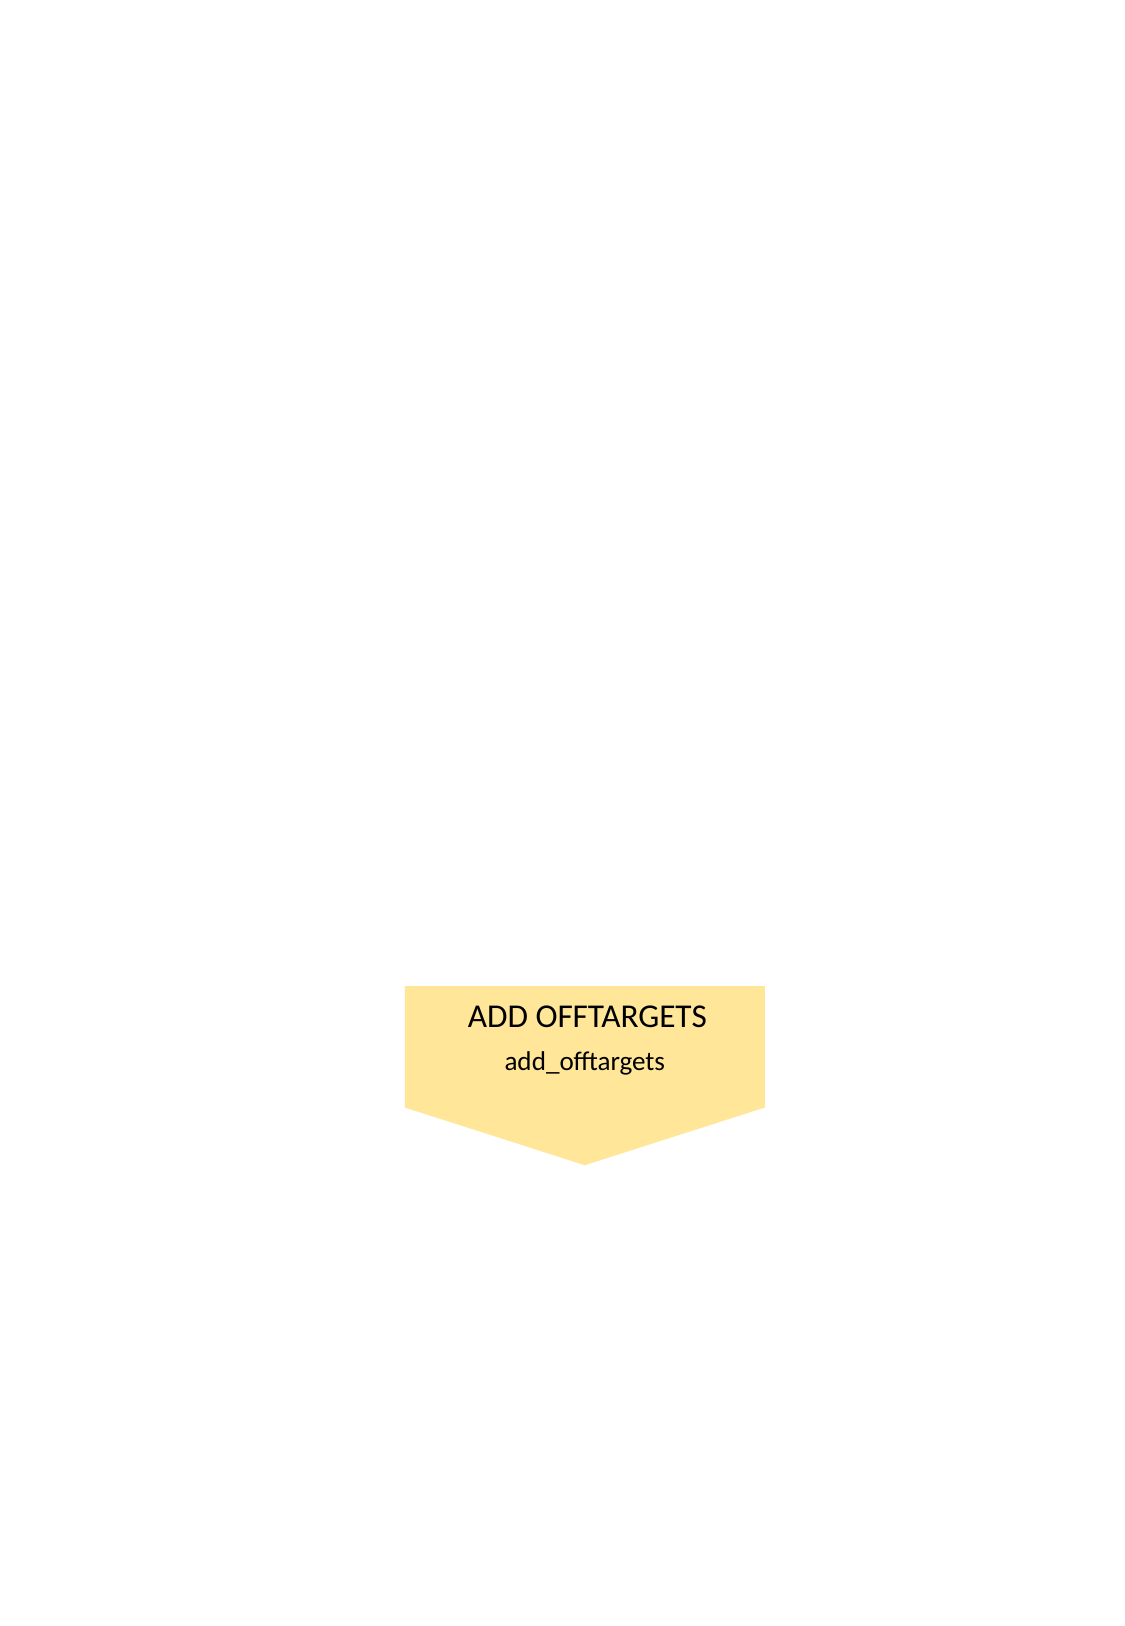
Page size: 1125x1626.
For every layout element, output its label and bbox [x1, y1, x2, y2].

text_box [404, 986, 765, 1166]
